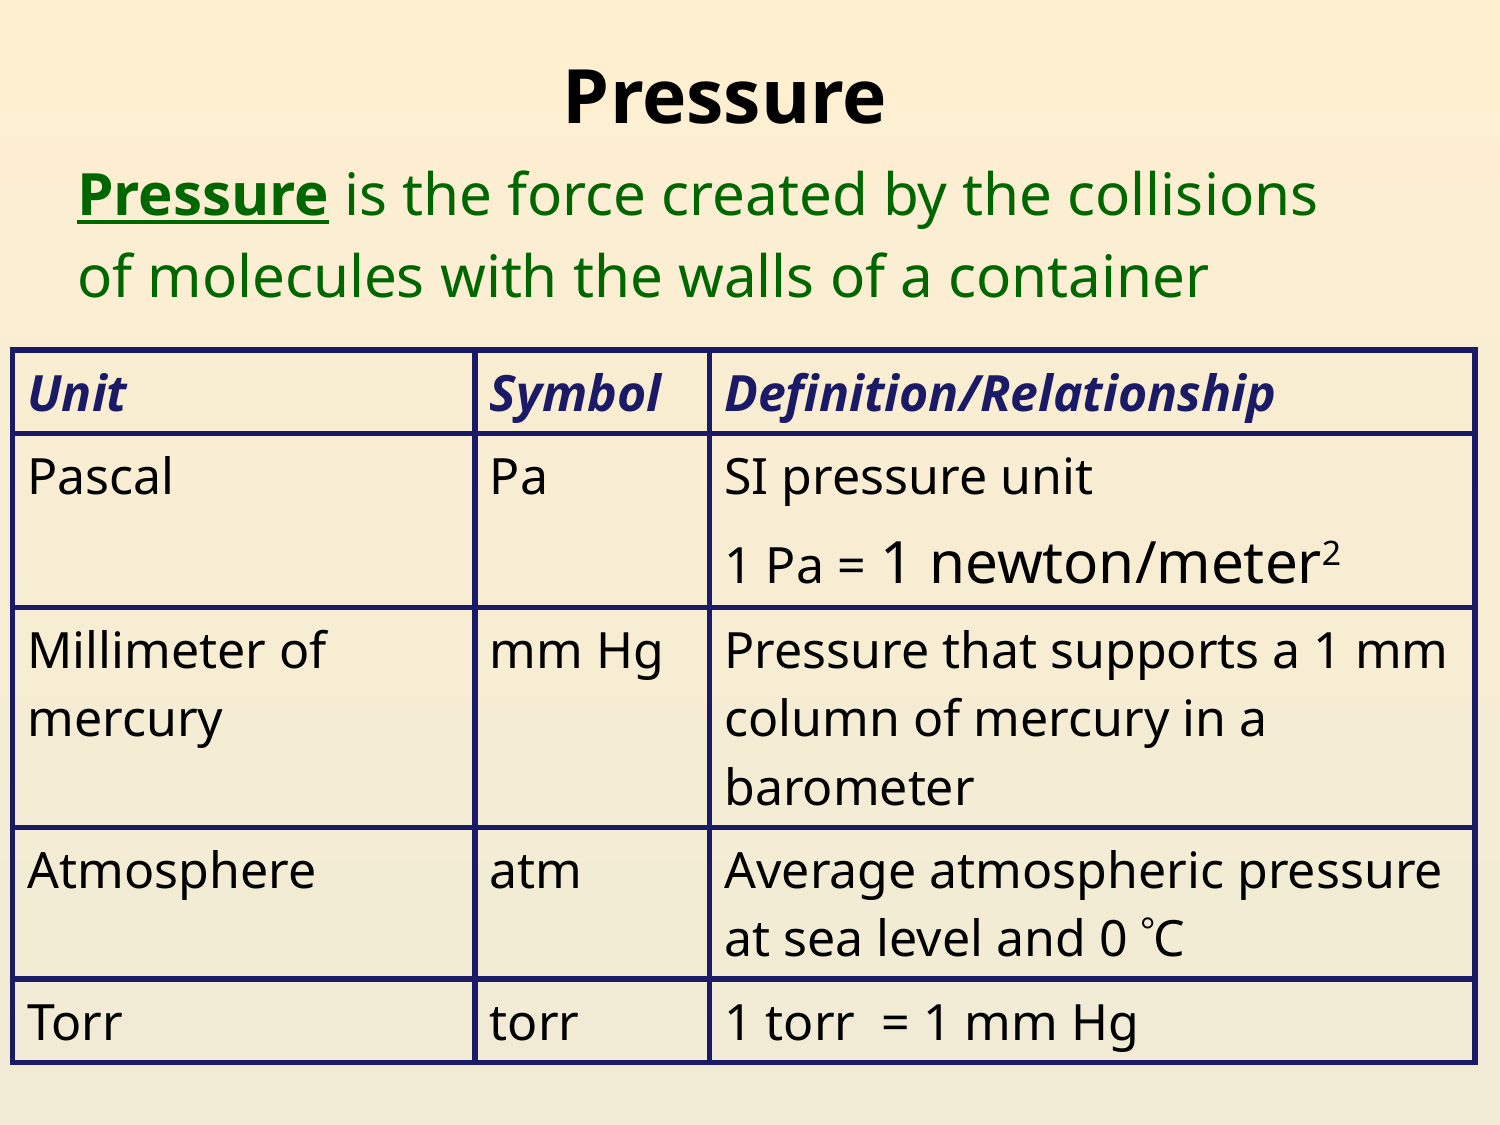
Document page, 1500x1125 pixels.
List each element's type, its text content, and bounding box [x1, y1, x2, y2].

table_cell torr [478, 982, 707, 1060]
table_cell mm Hg [478, 610, 707, 825]
table_cell Pressure that supports a 1 mm column of mercury in a barometer [712, 610, 1472, 825]
table_cell Average atmospheric pressure at sea level and 0 C [712, 830, 1472, 976]
text_box Pressure is the force created by the collisions of molecules with the walls of a container [62, 149, 1425, 363]
table_cell SI pressure unit 1 Pa = 1 newton/meter2 [712, 436, 1472, 605]
table_cell 1 torr = 1 mm Hg [712, 982, 1472, 1060]
table_cell atm [478, 830, 707, 976]
table_header Symbol [478, 363, 707, 431]
table_cell Pascal [15, 436, 472, 605]
table_header Unit [15, 353, 472, 431]
table_cell Pa [478, 436, 707, 605]
title Pressure [87, 0, 1363, 149]
table_cell Torr [15, 982, 472, 1060]
table_cell Atmosphere [15, 830, 472, 976]
table_header Definition/Relationship [712, 353, 1472, 431]
table_cell Millimeter of mercury [15, 610, 472, 825]
